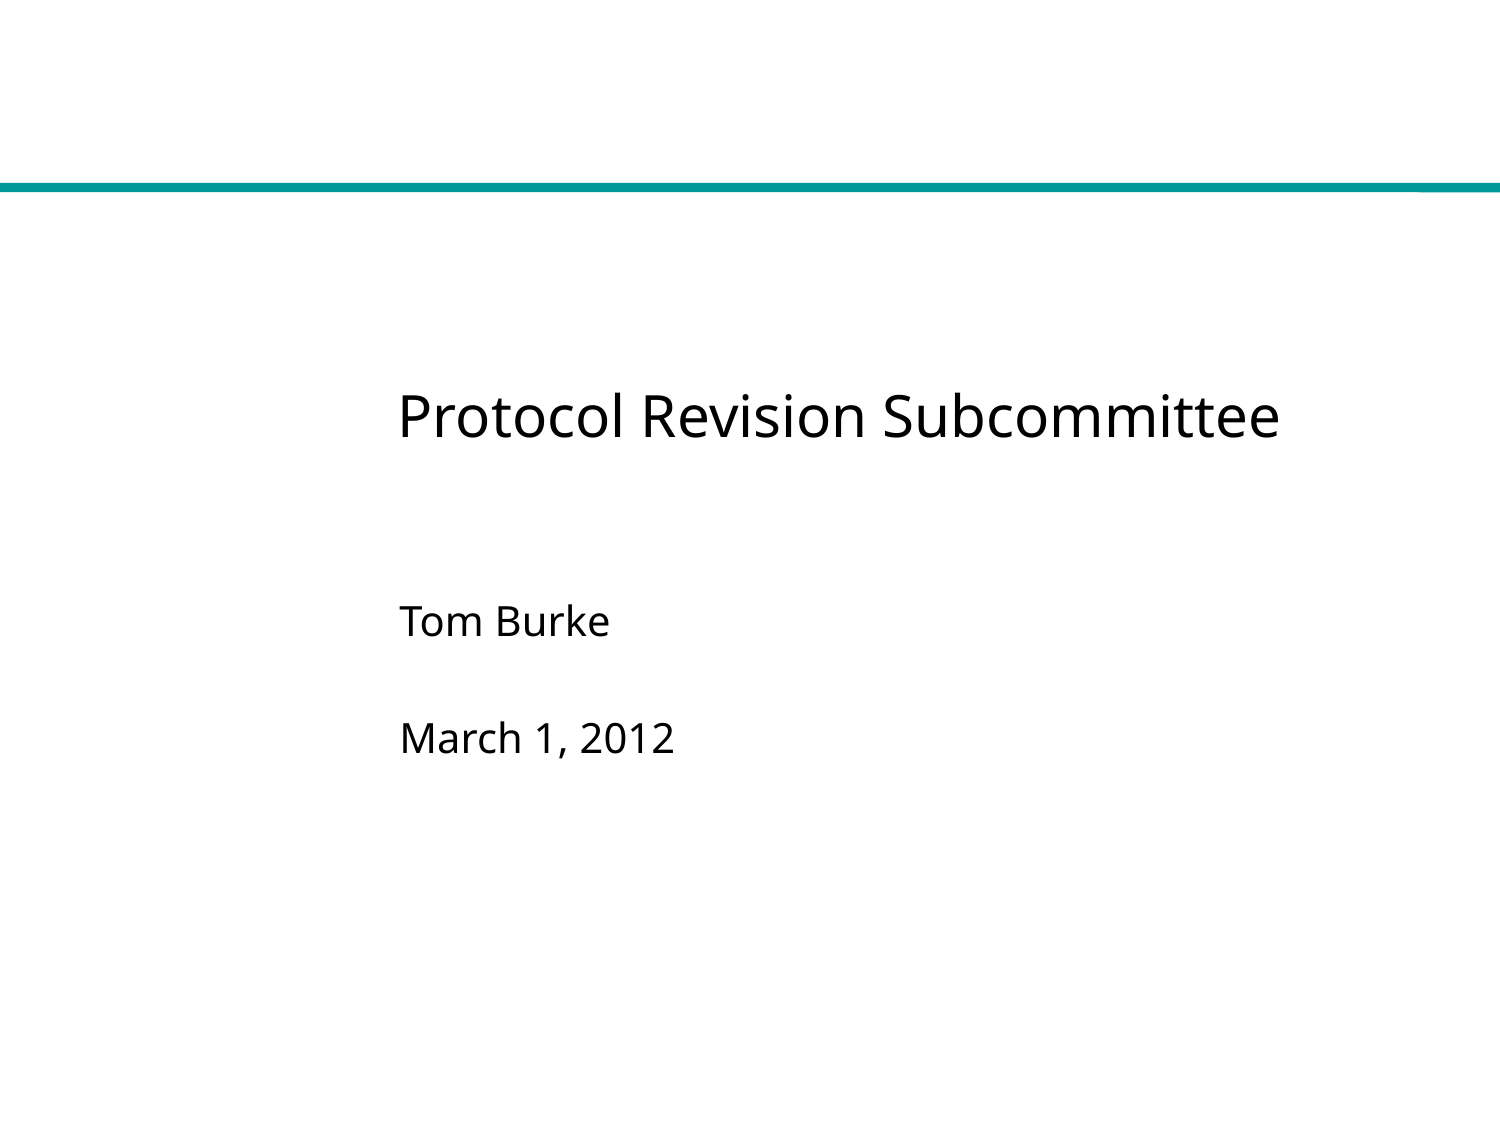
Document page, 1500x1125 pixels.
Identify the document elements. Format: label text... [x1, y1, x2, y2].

title Protocol Revision Subcommittee [382, 312, 1371, 516]
subtitle Tom Burke March 1, 2012 [384, 587, 1426, 776]
